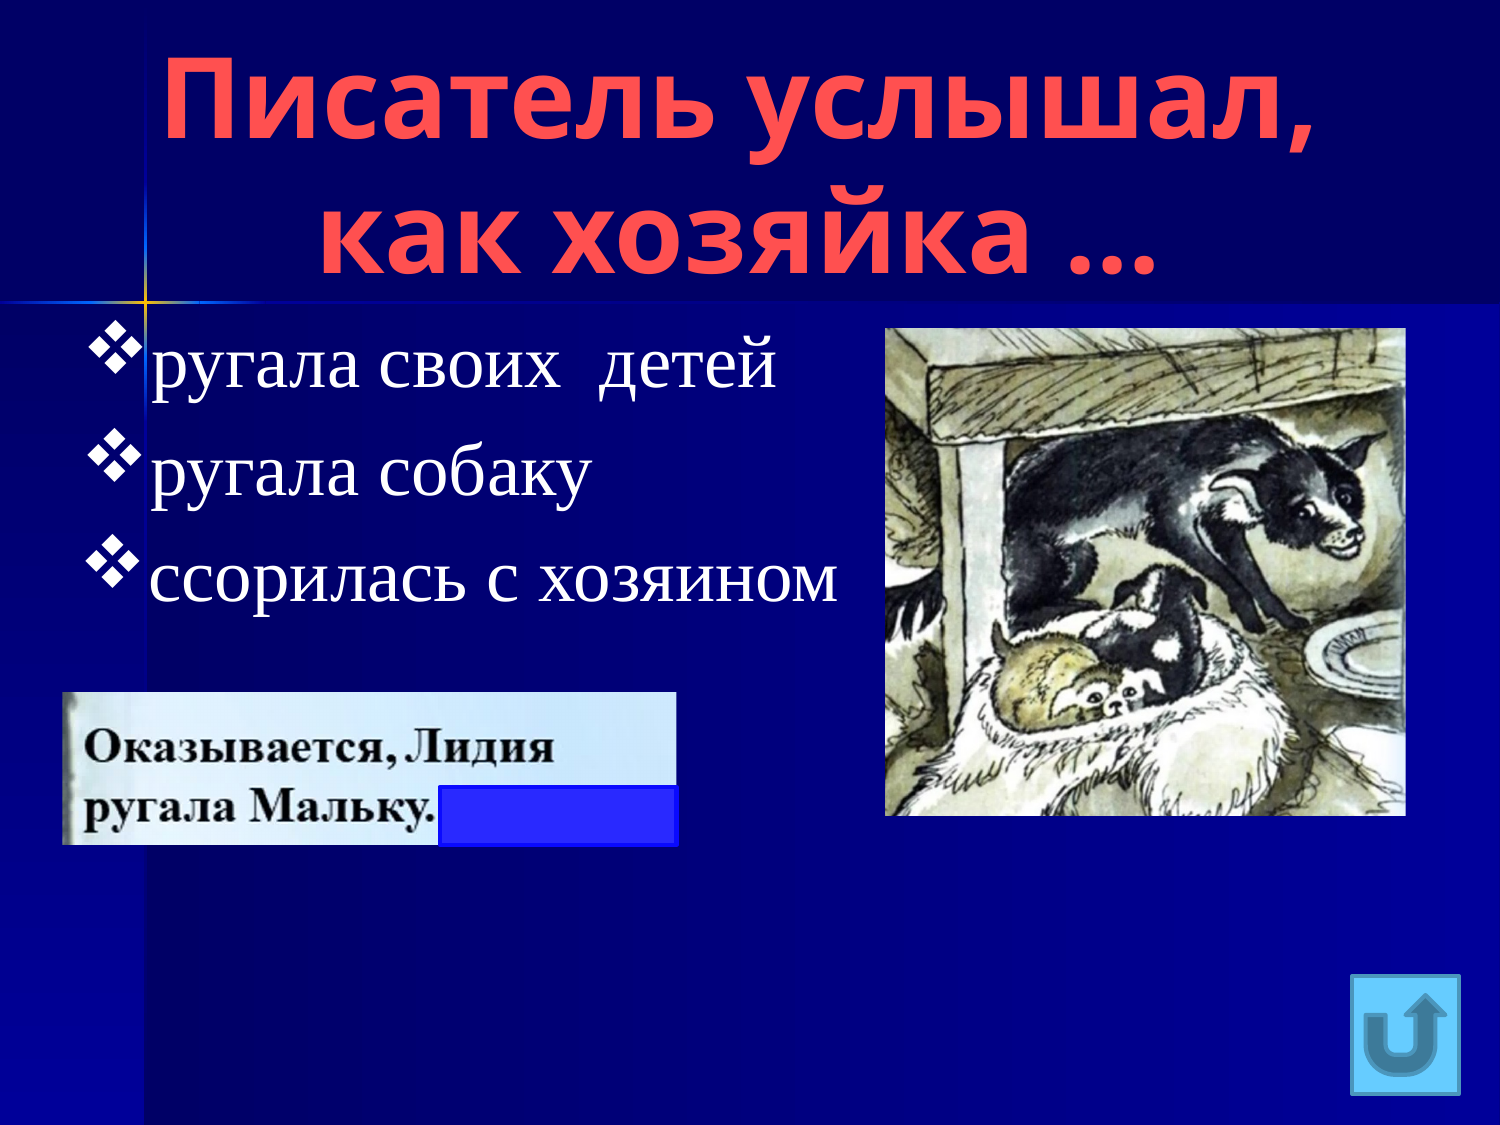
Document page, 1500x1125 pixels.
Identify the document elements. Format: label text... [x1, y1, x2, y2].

text_box ругала собаку [66, 412, 609, 518]
text_box [1350, 974, 1461, 1096]
text_box ругала своих детей [67, 304, 812, 410]
picture [62, 692, 677, 846]
picture [884, 328, 1406, 816]
text_box ссорилась с хозяином [65, 518, 855, 624]
text_box Писатель услышал, как хозяйка … [123, 19, 1353, 304]
